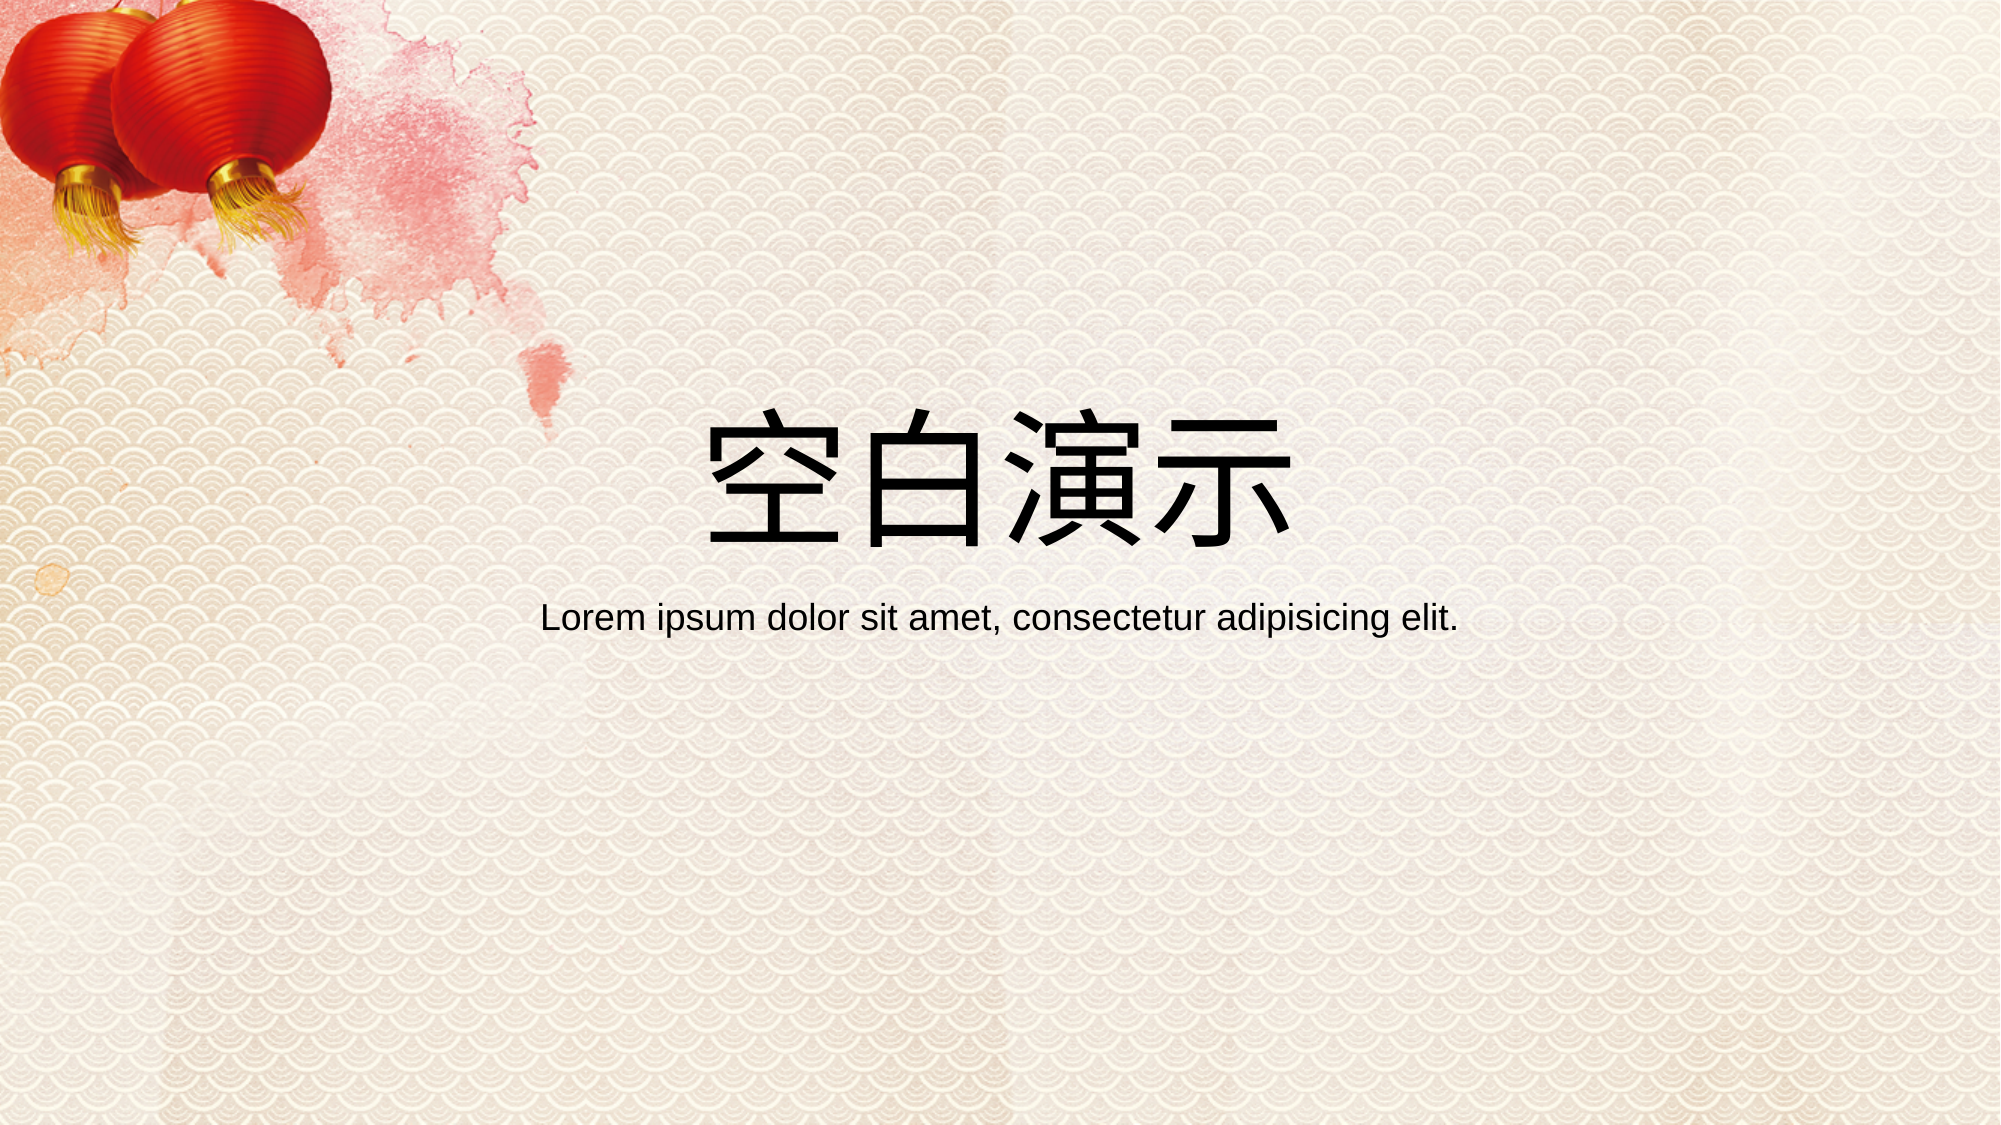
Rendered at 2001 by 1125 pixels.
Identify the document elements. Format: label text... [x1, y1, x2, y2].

title 空白演示 [249, 304, 1750, 576]
subtitle Lorem ipsum dolor sit amet, consectetur adipisicing elit. [249, 590, 1750, 863]
picture [0, 0, 2001, 1125]
